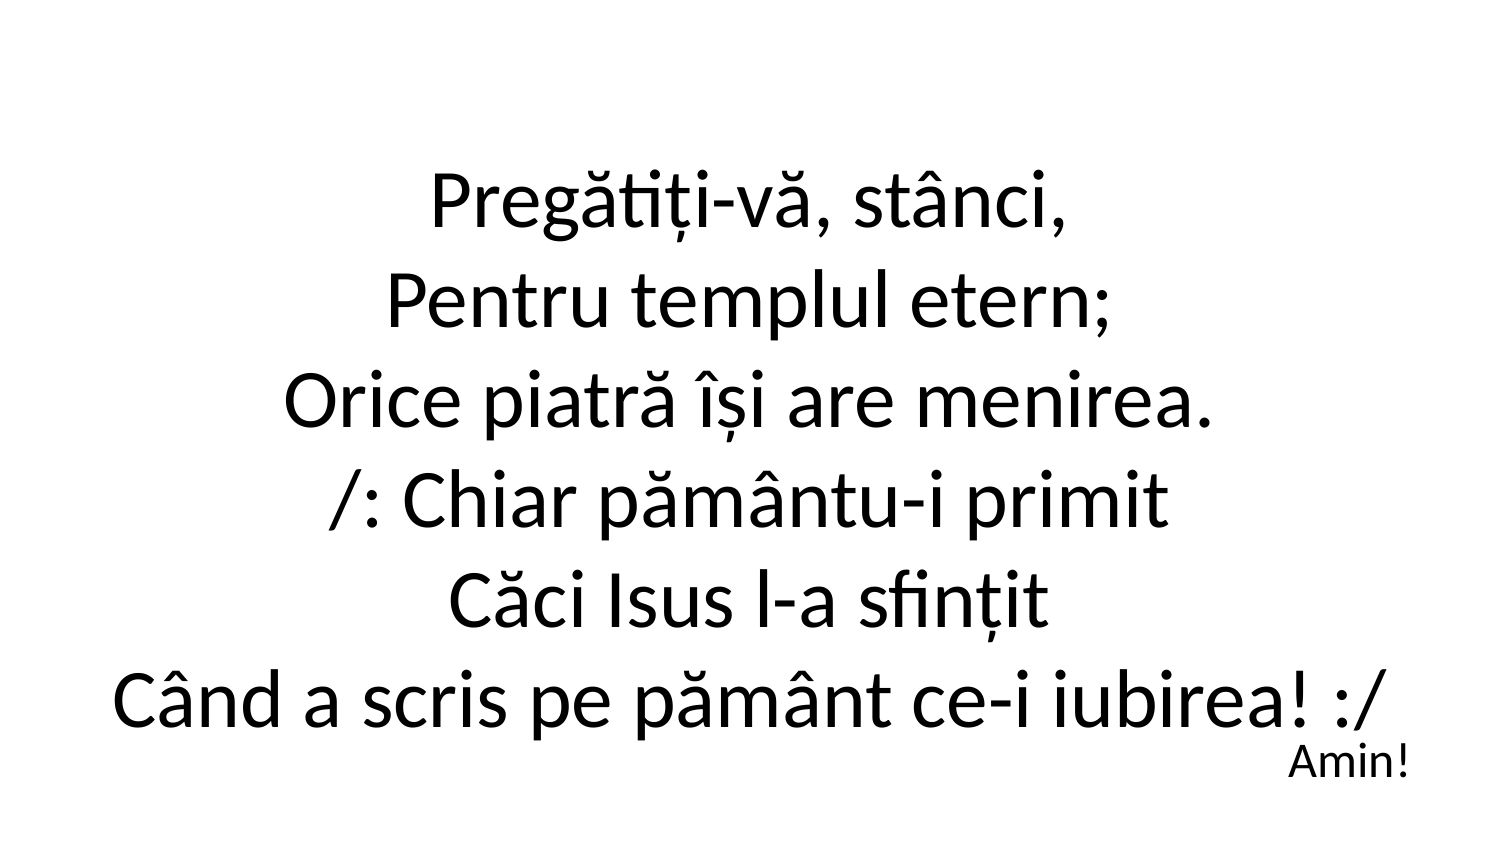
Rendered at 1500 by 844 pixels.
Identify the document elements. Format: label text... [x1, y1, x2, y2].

text_box Pregătiți-vă, stânci, Pentru templul etern; Orice piatră își are menirea. /: Chiar pământu-i primit Căci Isus l-a sfințit Când a scris pe pământ ce-i iubirea! :/ [97, 92, 1403, 752]
text_box Amin! [1273, 674, 1427, 795]
